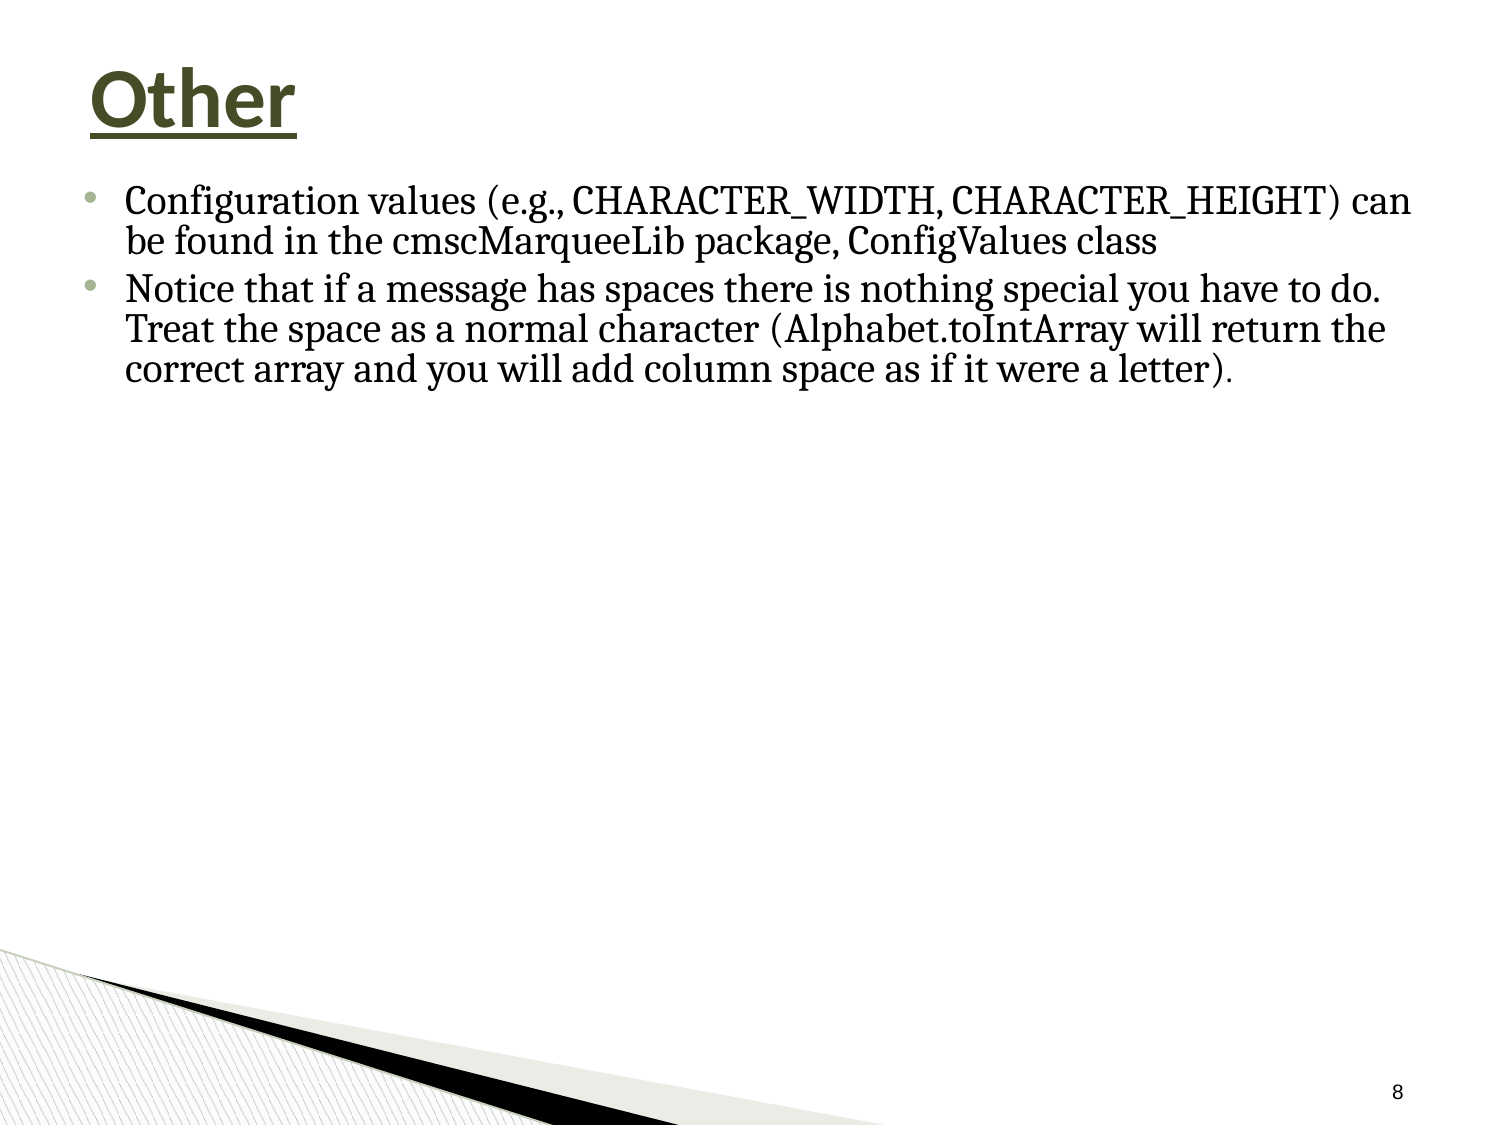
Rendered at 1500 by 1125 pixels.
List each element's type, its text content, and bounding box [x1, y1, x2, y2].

slide_number ‹#› [1103, 1051, 1419, 1112]
title Other [75, 0, 1425, 174]
list Configuration values (e.g., CHARACTER_WIDTH, CHARACTER_HEIGHT) can be found in the cmscMarqueeLib package, ConfigValues class Notice that if a message has spaces there is nothing special you have to do. Treat the space as a normal character (Alphabet.toIntArray will return the correct array and you will add column space as if it were a letter). [50, 174, 1472, 975]
